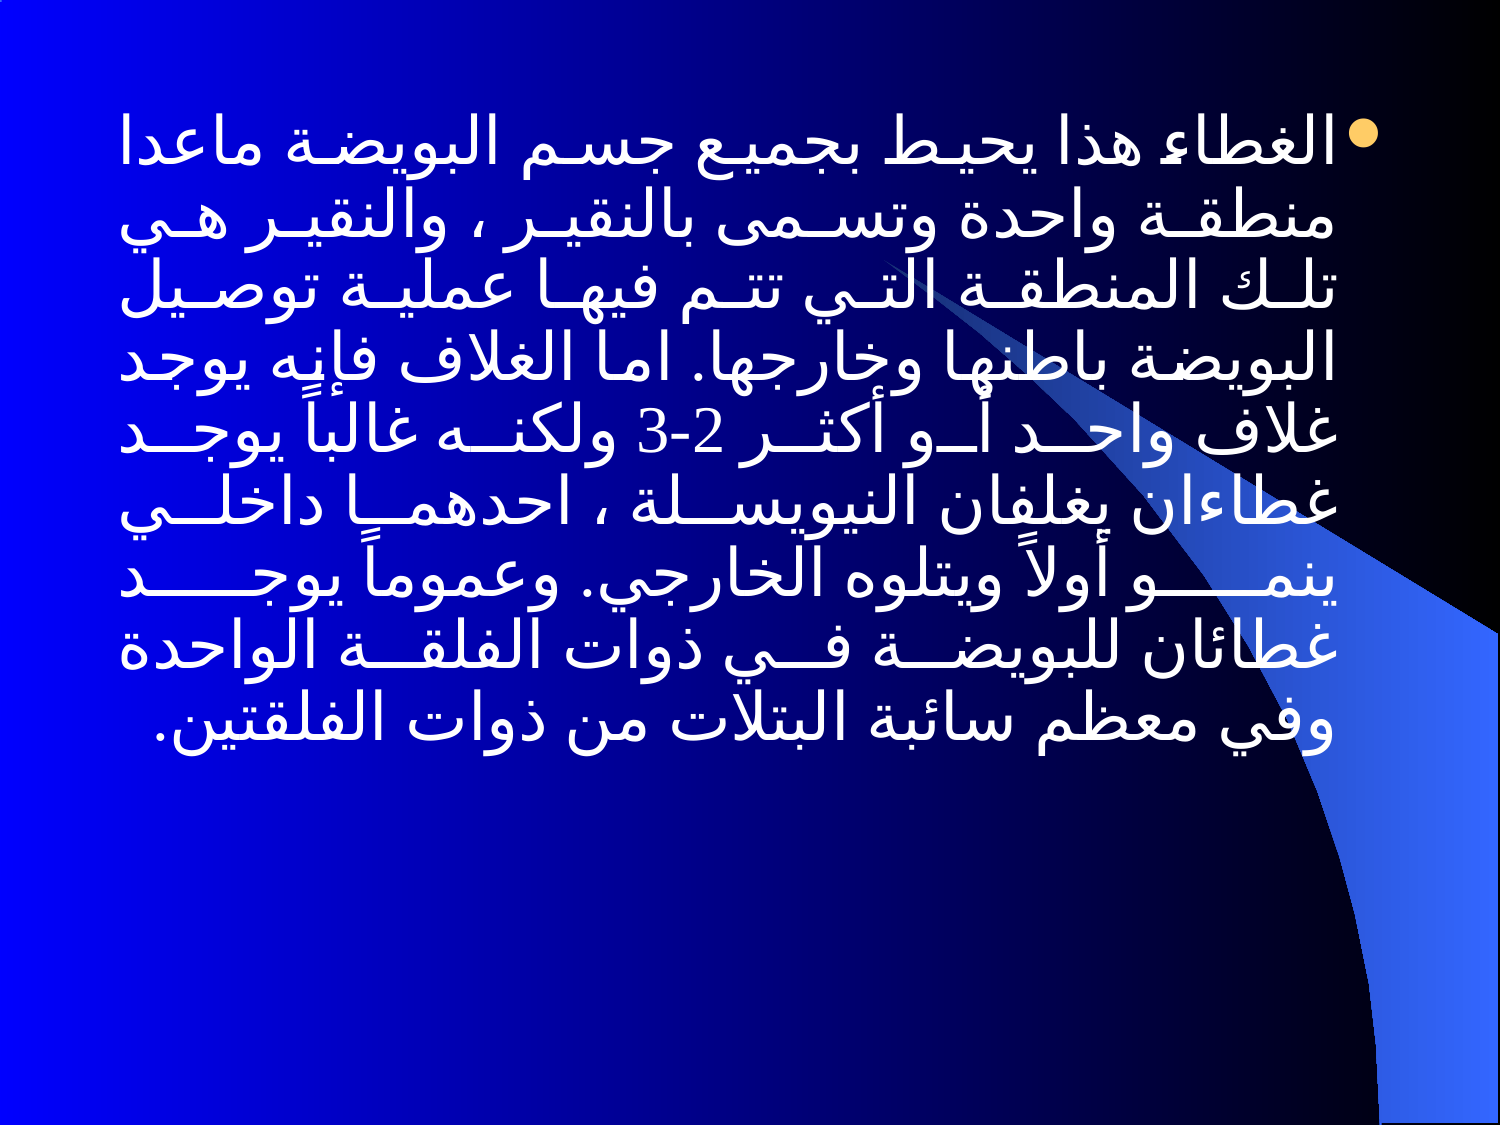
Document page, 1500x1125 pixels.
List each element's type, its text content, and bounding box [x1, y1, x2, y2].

list الغطاء هذا يحيط بجميع جسم البويضة ماعدا منطقة واحدة وتسمى بالنقير ، والنقير هي تلك المنطقة التي تتم فيها عملية توصيل البويضة باطنها وخارجها. اما الغلاف فإنه يوجد غلاف واحد أو أكثر 2-3 ولكنه غالباً يوجد غطاءان يغلفان النيويسلة ، احدهما داخلي ينمو أولاً ويتلوه الخارجي. وعموماً يوجد غطائان للبويضة في ذوات الفلقة الواحدة وفي معظم سائبة البتلات من ذوات الفلقتين. [87, 99, 1426, 776]
